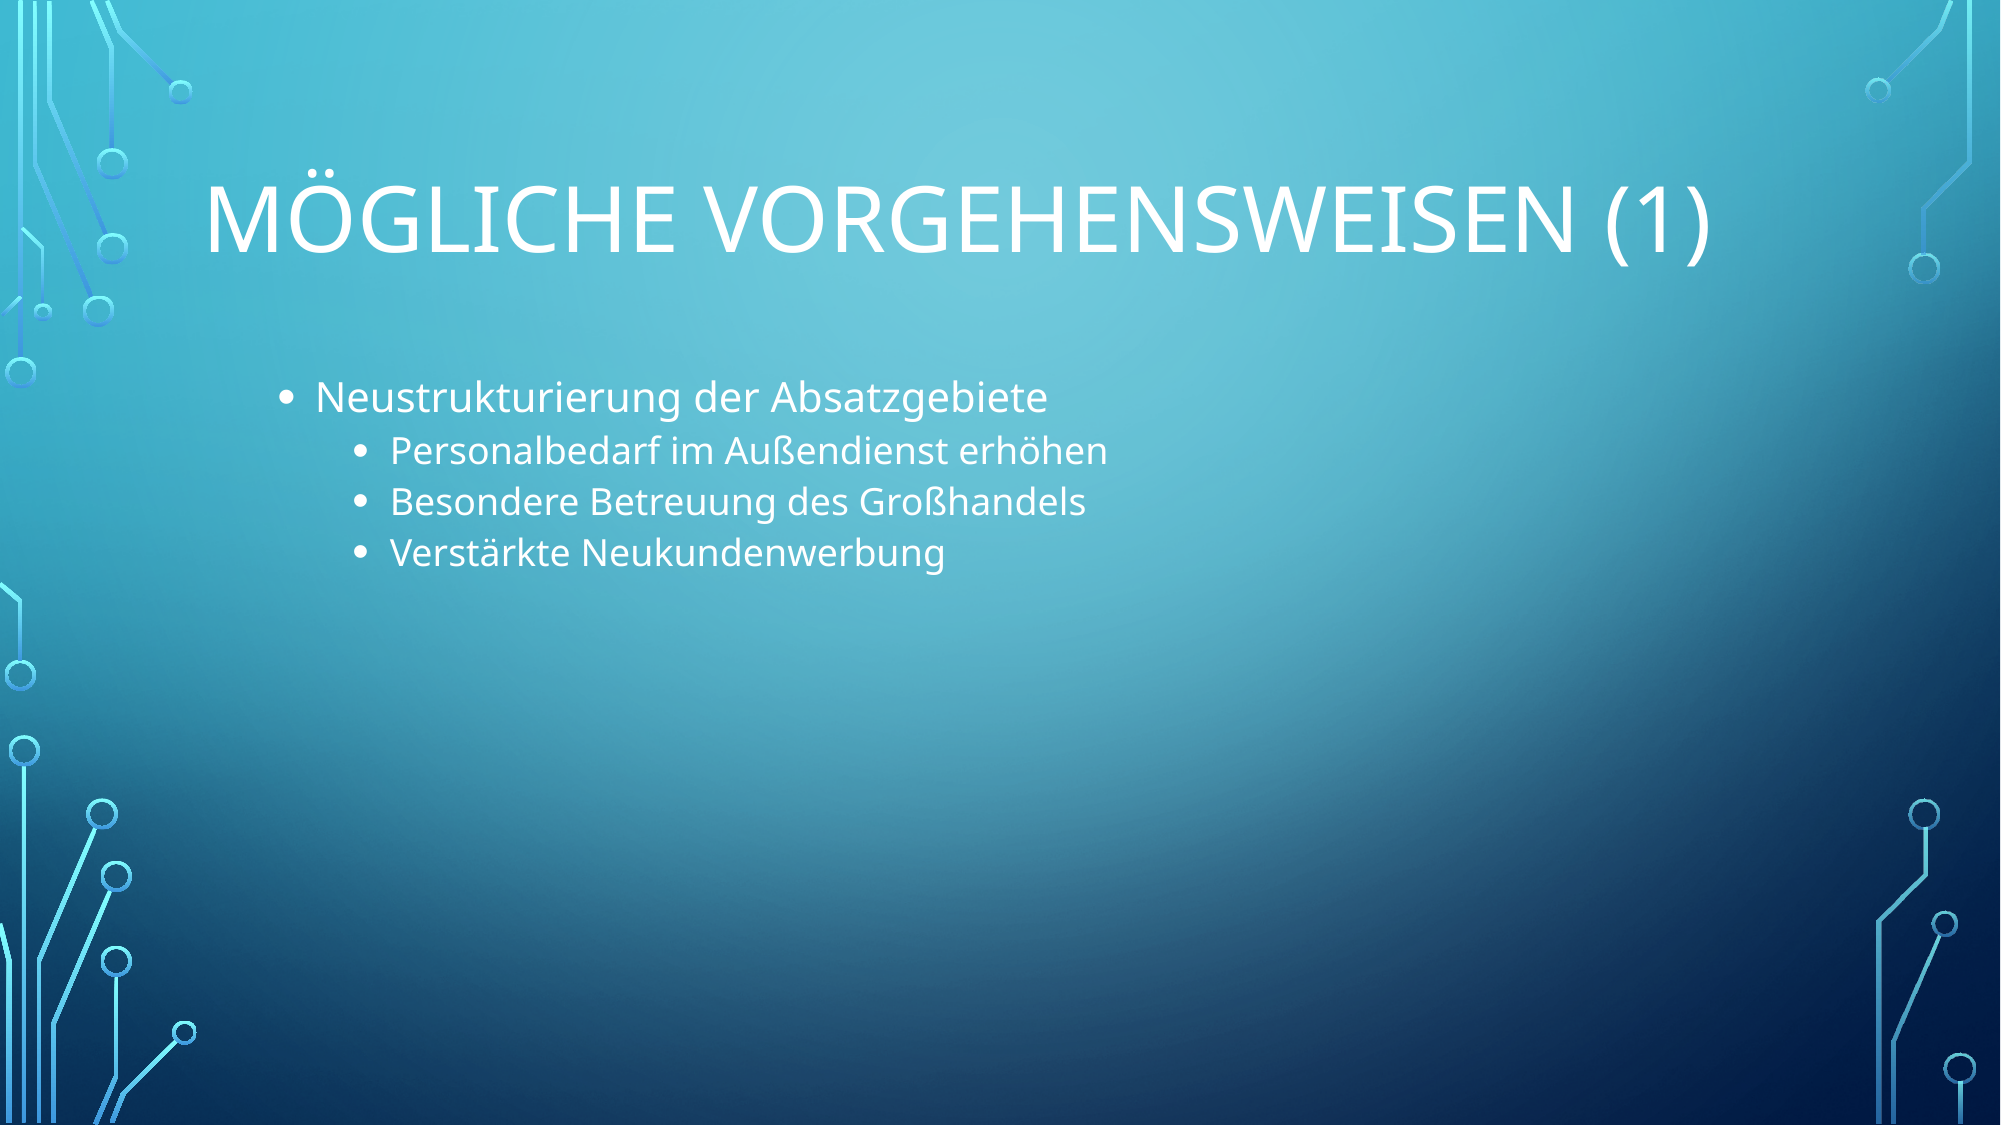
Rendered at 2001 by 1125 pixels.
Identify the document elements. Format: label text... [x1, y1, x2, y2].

title Mögliche Vorgehensweisen (1) [187, 101, 1813, 344]
list Neustrukturierung der Absatzgebiete Personalbedarf im Außendienst erhöhen Besondere Betreuung des Großhandels Verstärkte Neukundenwerbung [187, 369, 1813, 950]
